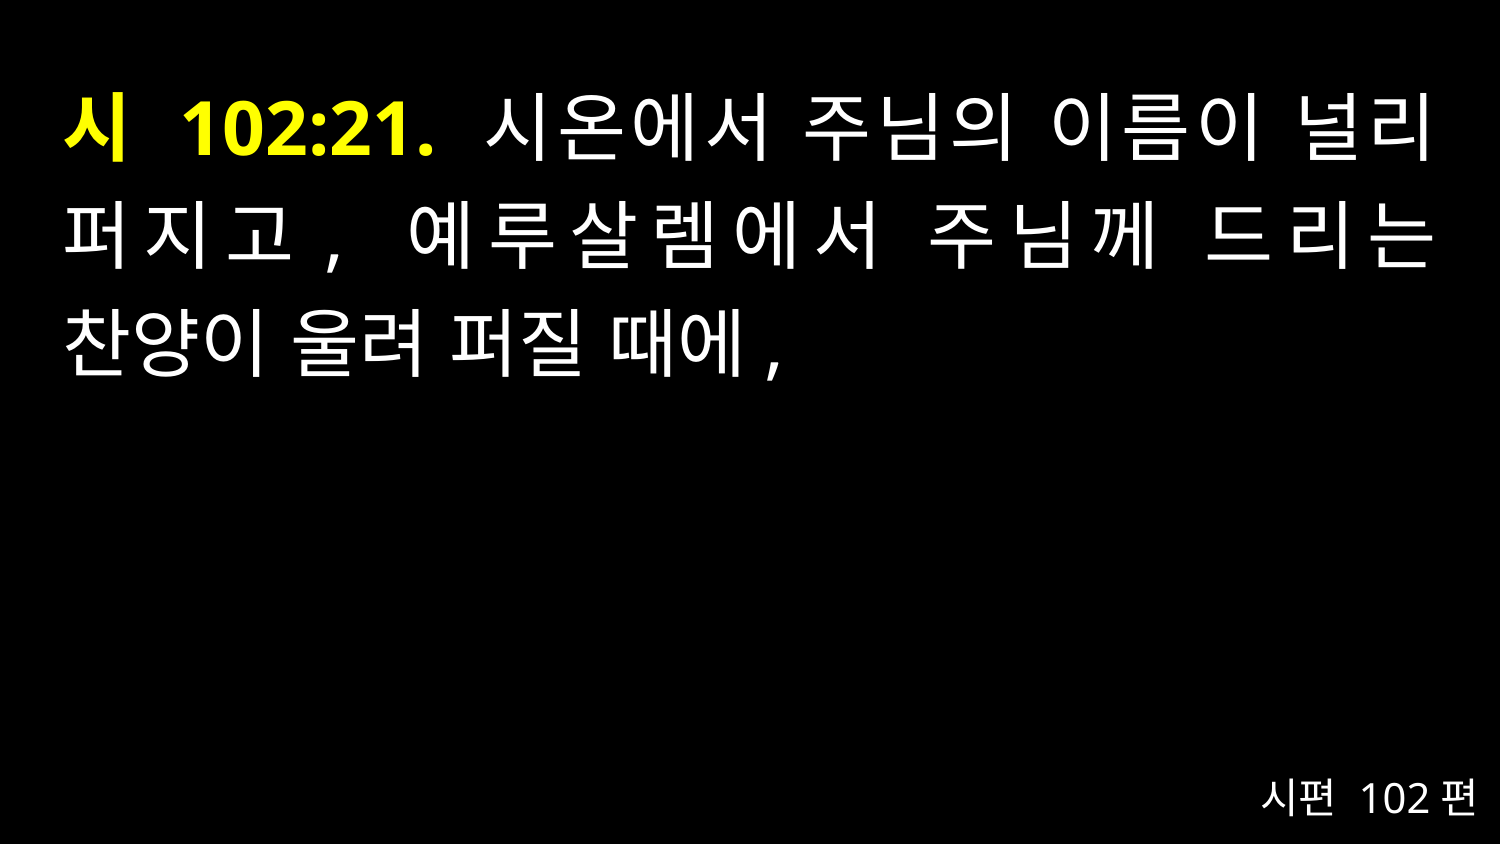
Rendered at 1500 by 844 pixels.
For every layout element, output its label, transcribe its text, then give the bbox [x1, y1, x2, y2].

title 시 102:21. 시온에서 주님의 이름이 널리 퍼지고, 예루살렘에서 주님께 드리는 찬양이 울려 퍼질 때에, [0, 0, 1500, 844]
subtitle 시편 102편 [916, 770, 1500, 844]
